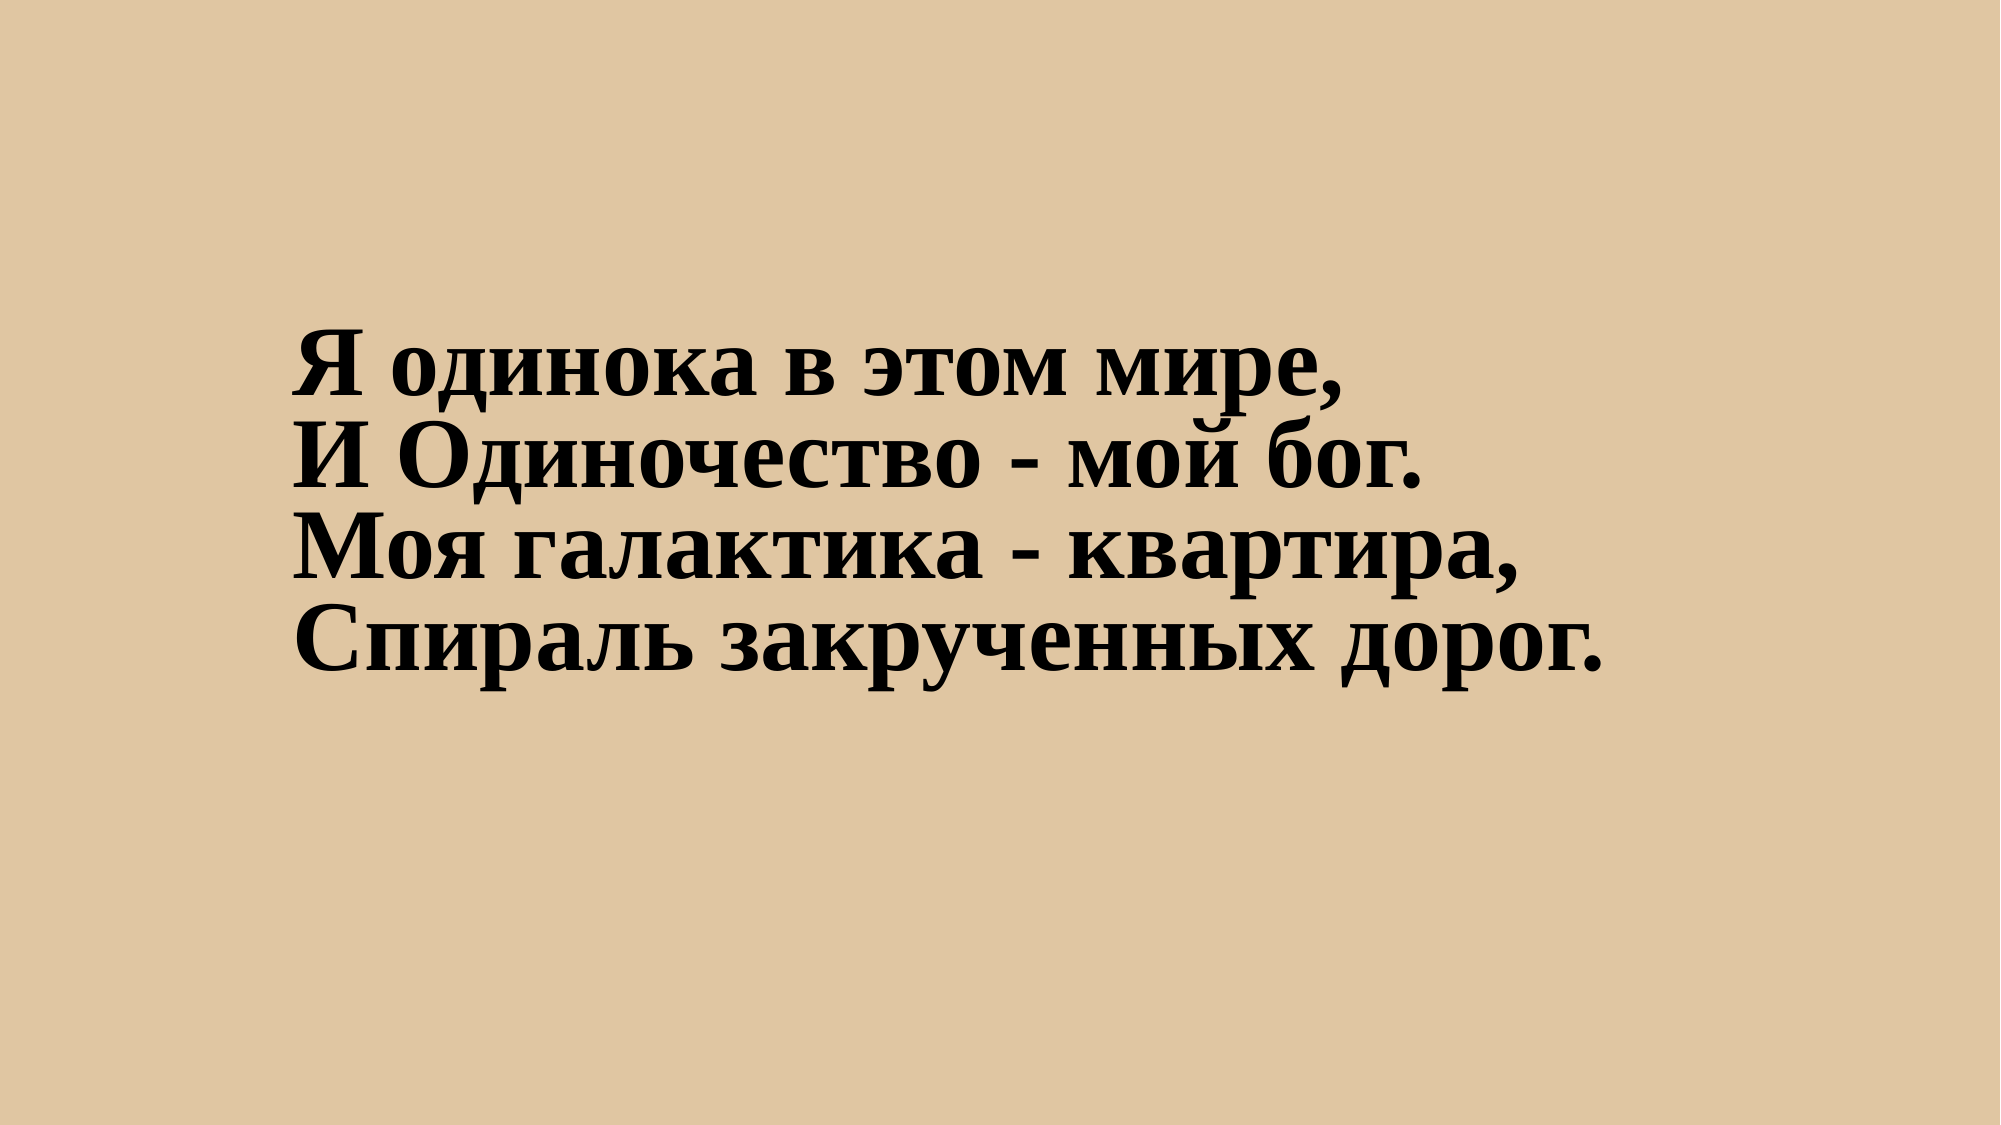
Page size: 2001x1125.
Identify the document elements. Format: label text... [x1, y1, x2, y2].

text_box Я одинока в этом мире, И Одиночество - мой бог. Моя галактика - квартира, Спираль закрученных дорог. [278, 372, 1866, 698]
